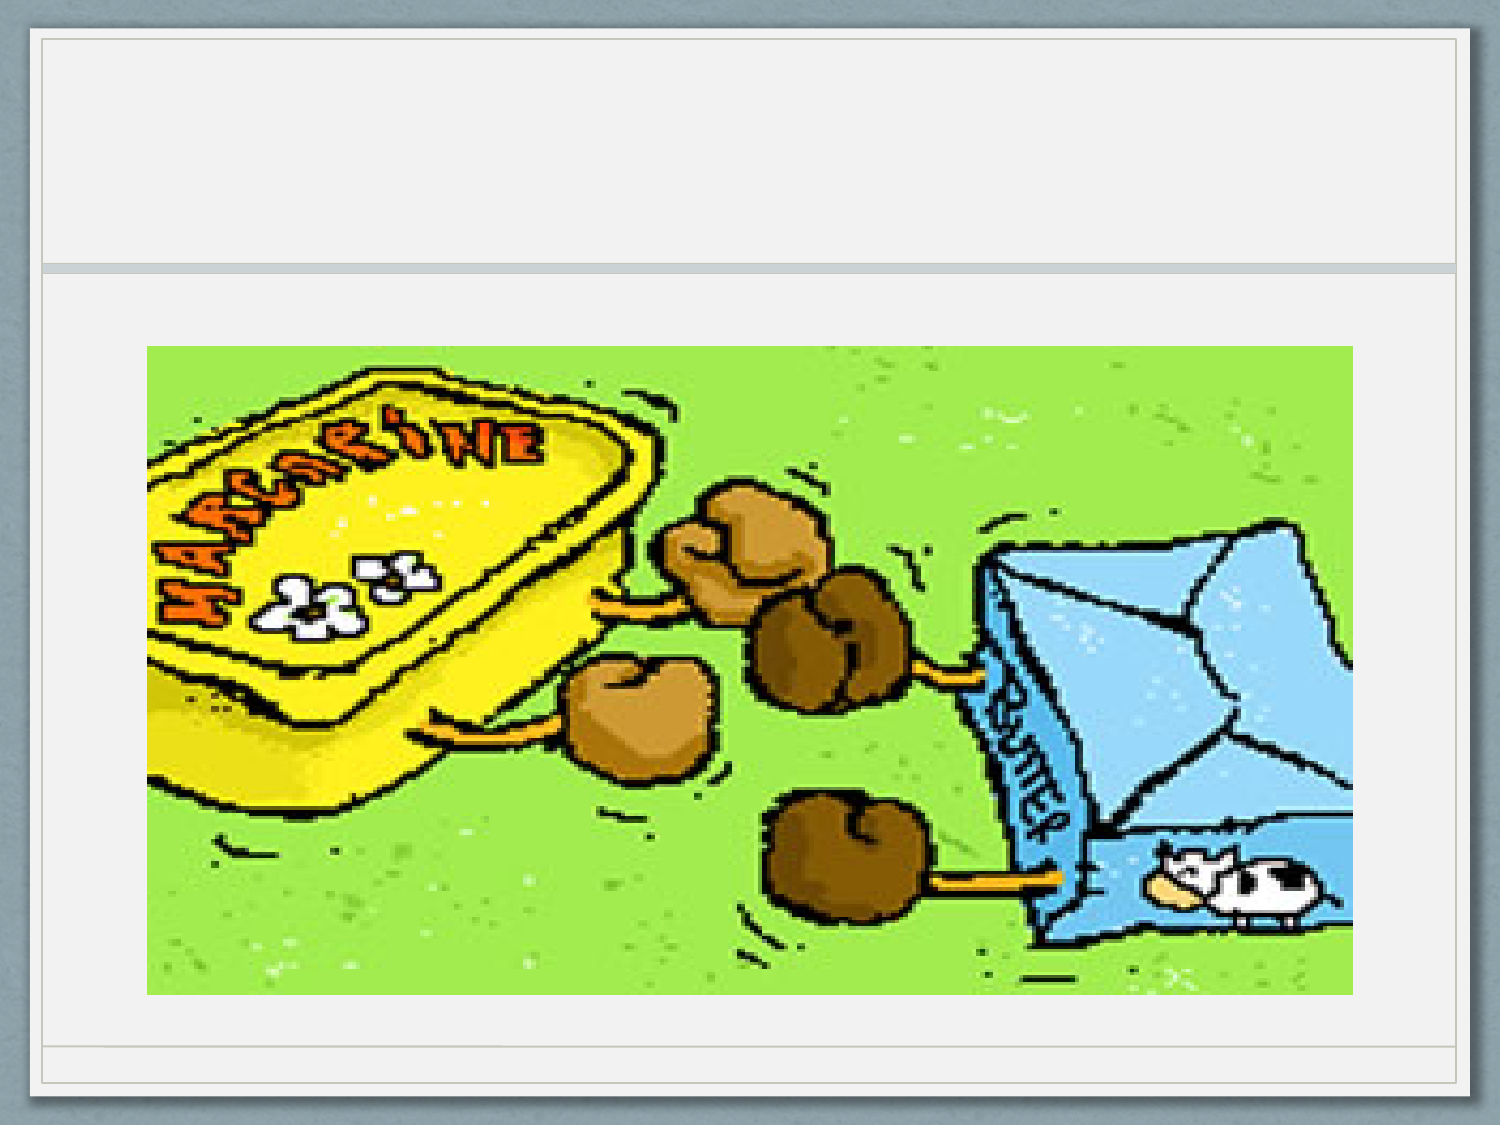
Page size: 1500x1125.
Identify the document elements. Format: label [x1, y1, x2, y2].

picture [147, 345, 1354, 996]
